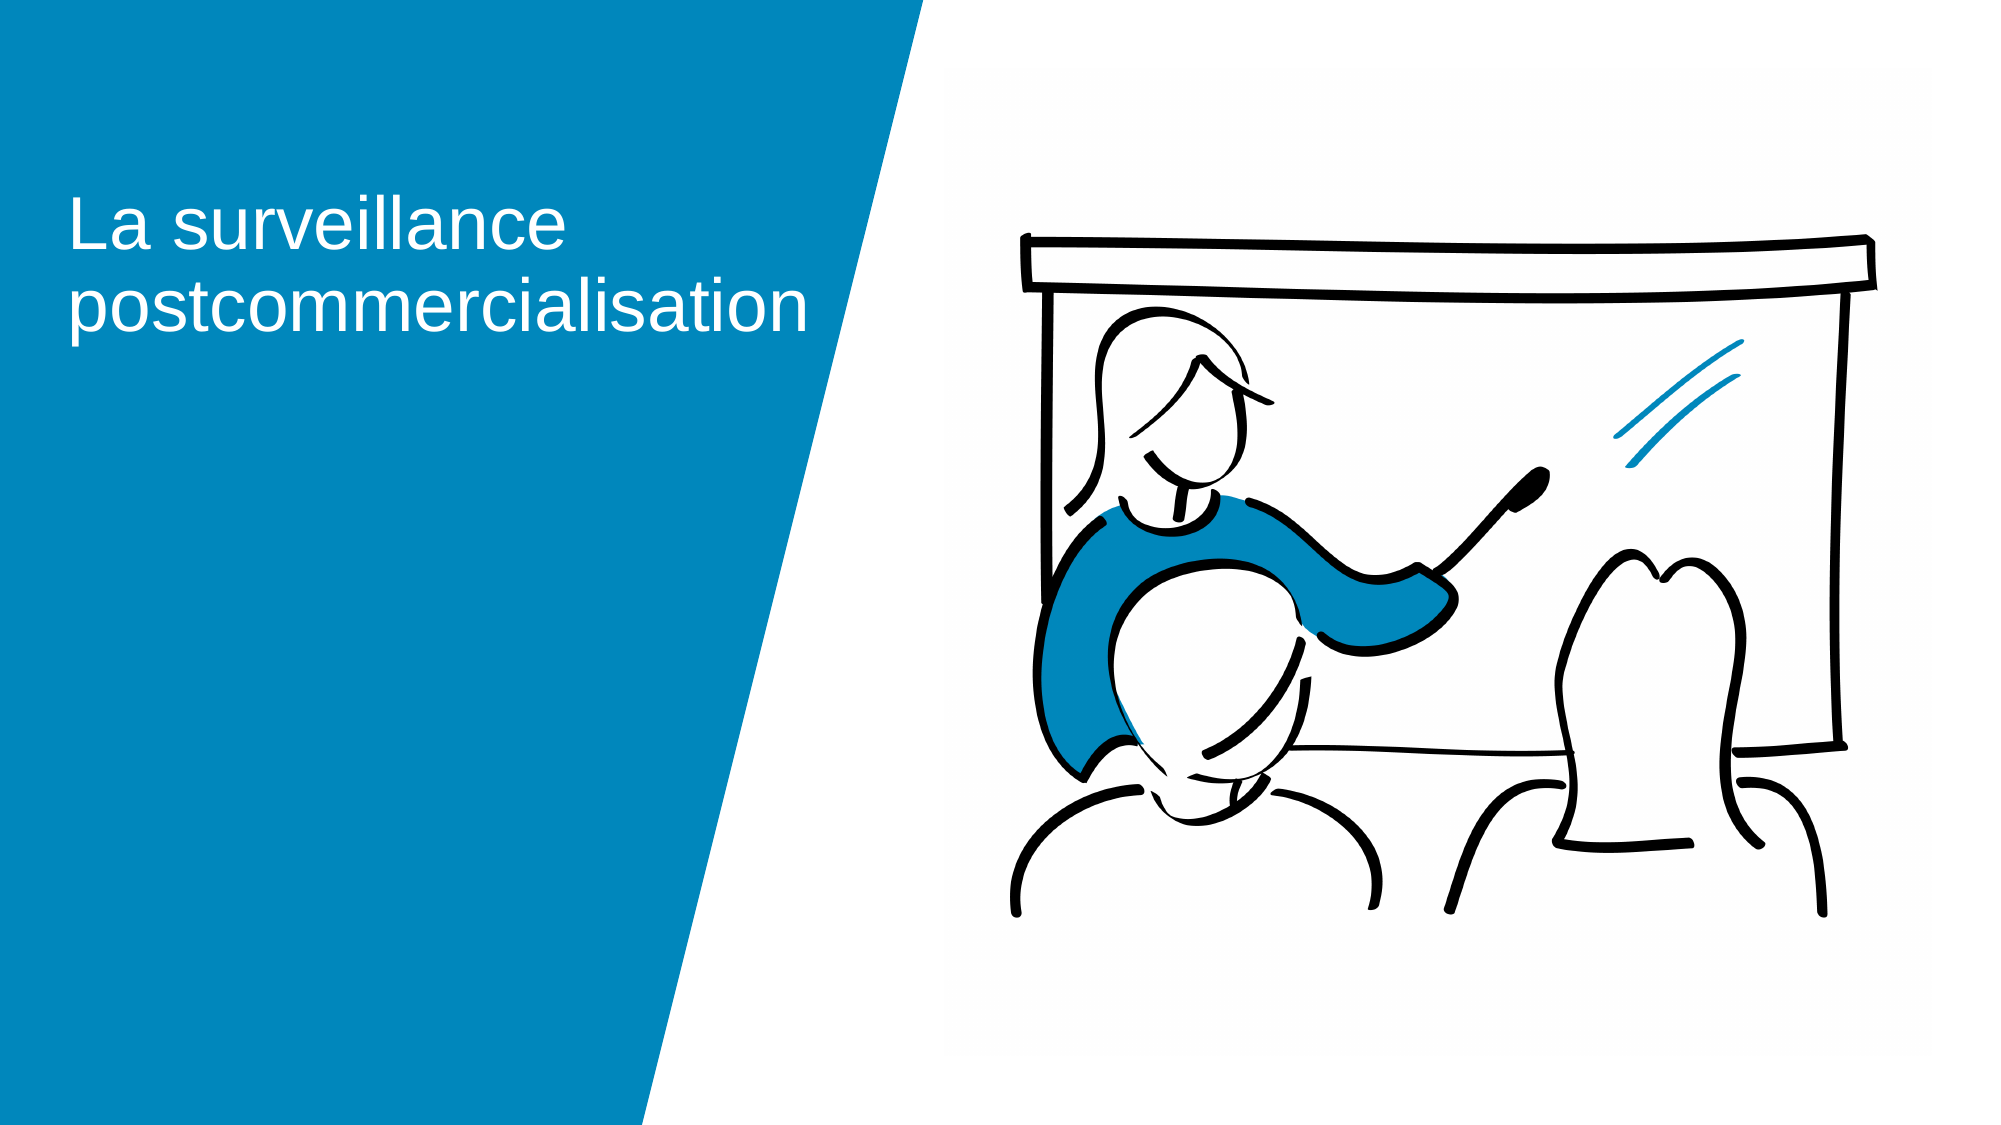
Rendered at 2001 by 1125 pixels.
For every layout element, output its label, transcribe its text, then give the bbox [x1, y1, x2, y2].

title La surveillance postcommercialisation [67, 92, 812, 348]
picture [944, 68, 1932, 1056]
